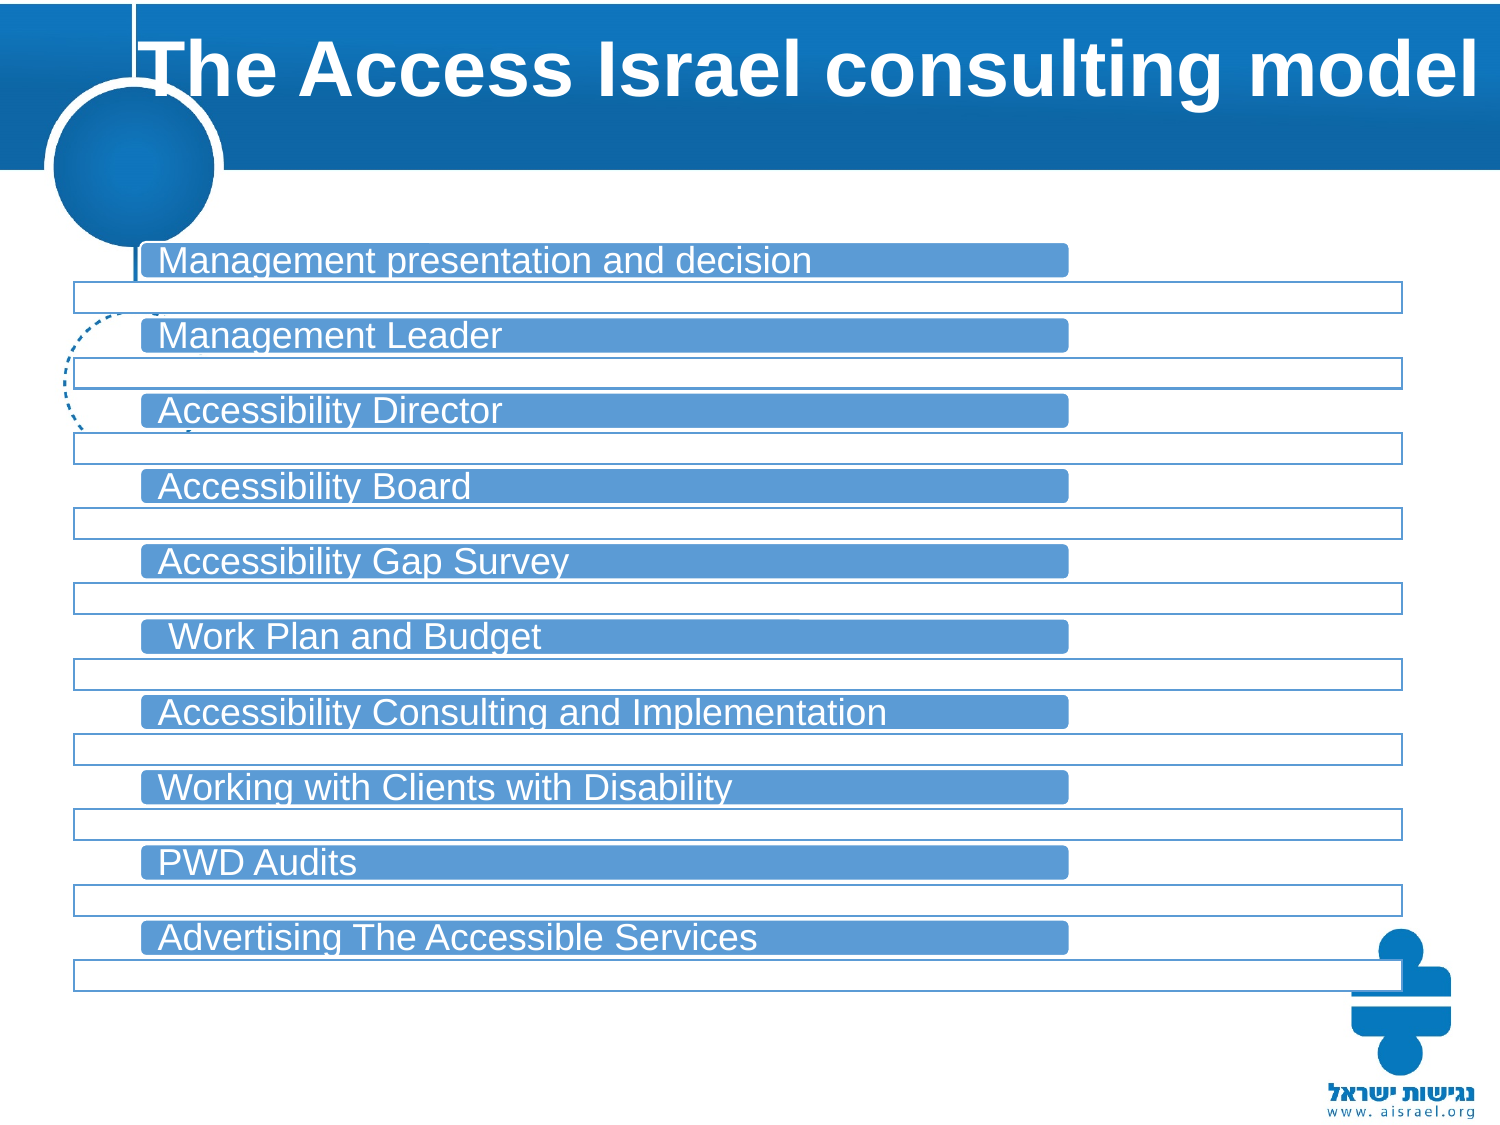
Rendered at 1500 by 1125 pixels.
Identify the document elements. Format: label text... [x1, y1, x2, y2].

title The Access Israel consulting model [122, 20, 1500, 238]
picture [0, 0, 1500, 1125]
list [73, 237, 1402, 991]
